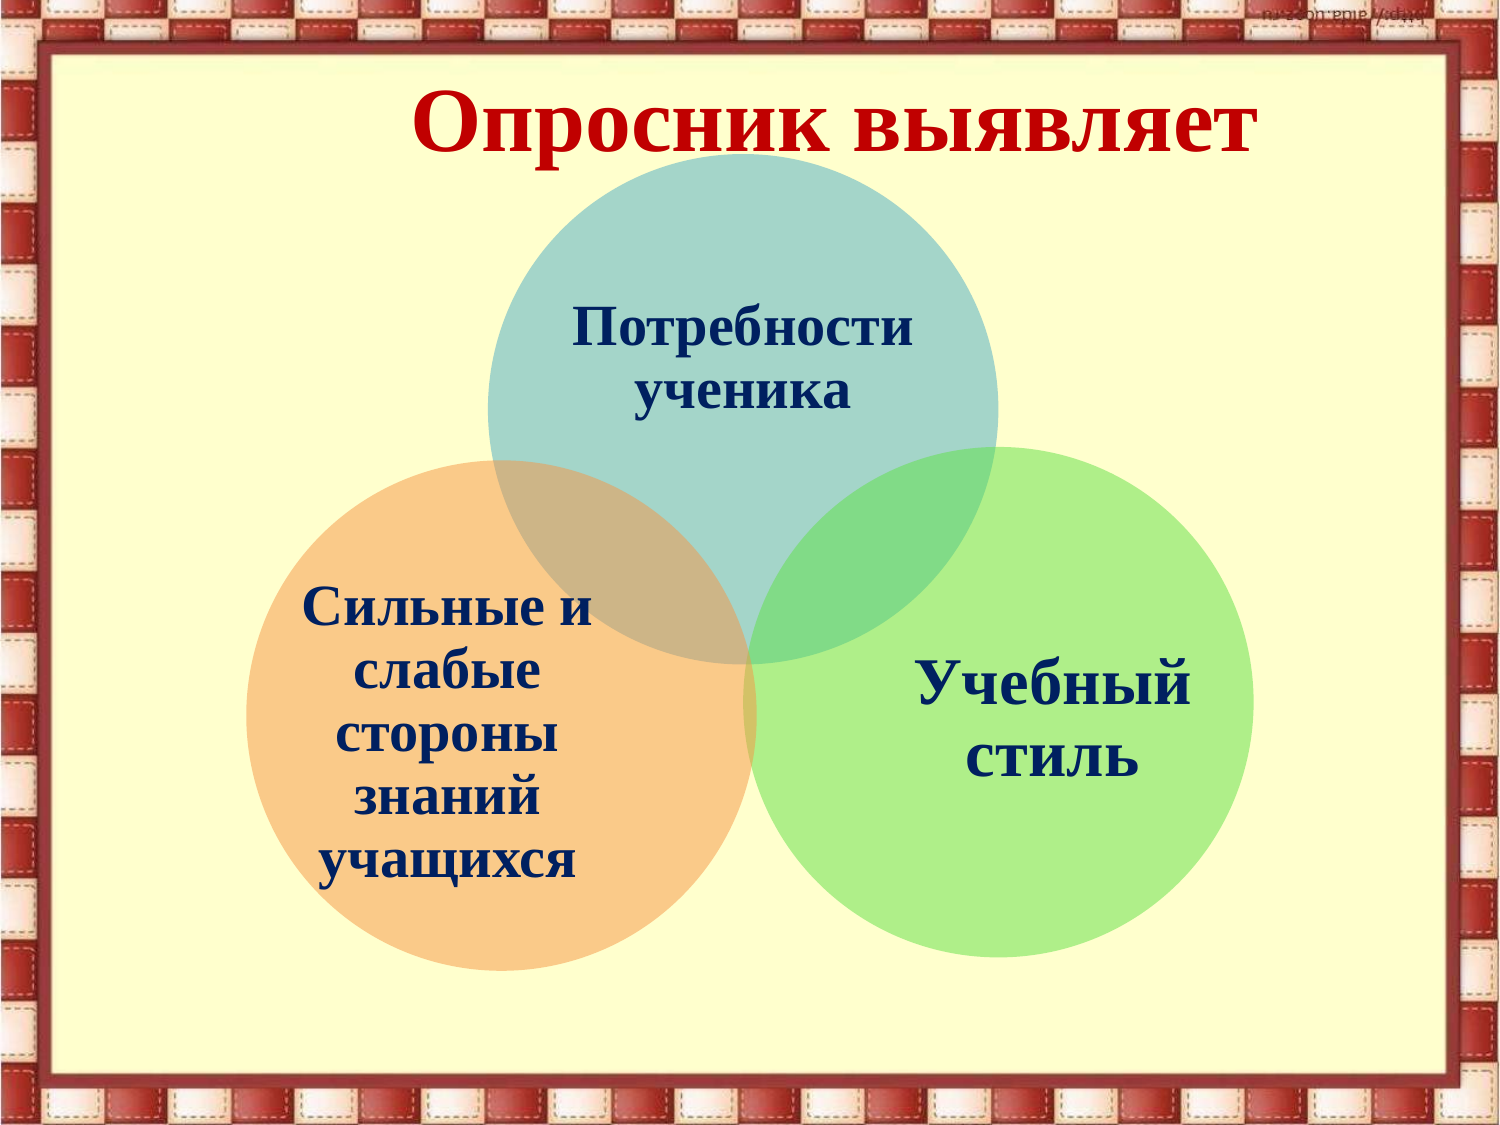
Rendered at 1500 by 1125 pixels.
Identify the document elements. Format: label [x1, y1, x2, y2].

text_box [487, 153, 999, 458]
text_box [742, 446, 1254, 958]
text_box [245, 460, 757, 972]
picture [0, 0, 1500, 1125]
